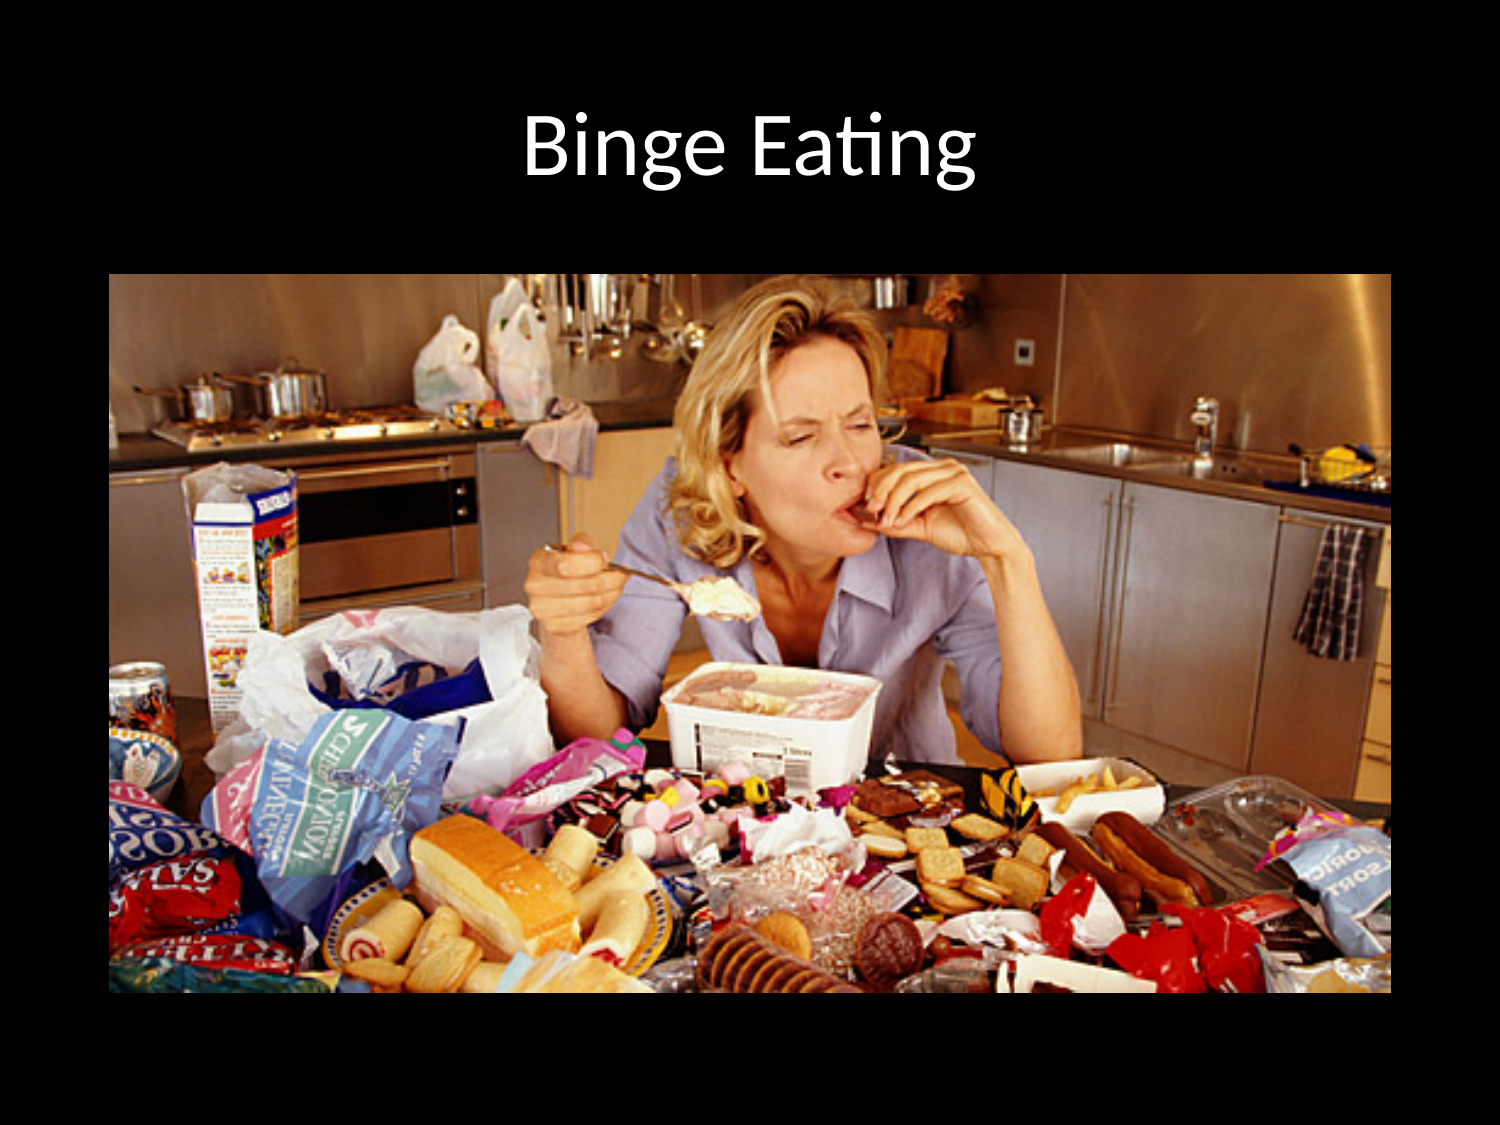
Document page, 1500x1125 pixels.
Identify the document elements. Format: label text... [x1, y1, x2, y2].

title Binge Eating [75, 45, 1425, 233]
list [109, 274, 1391, 993]
